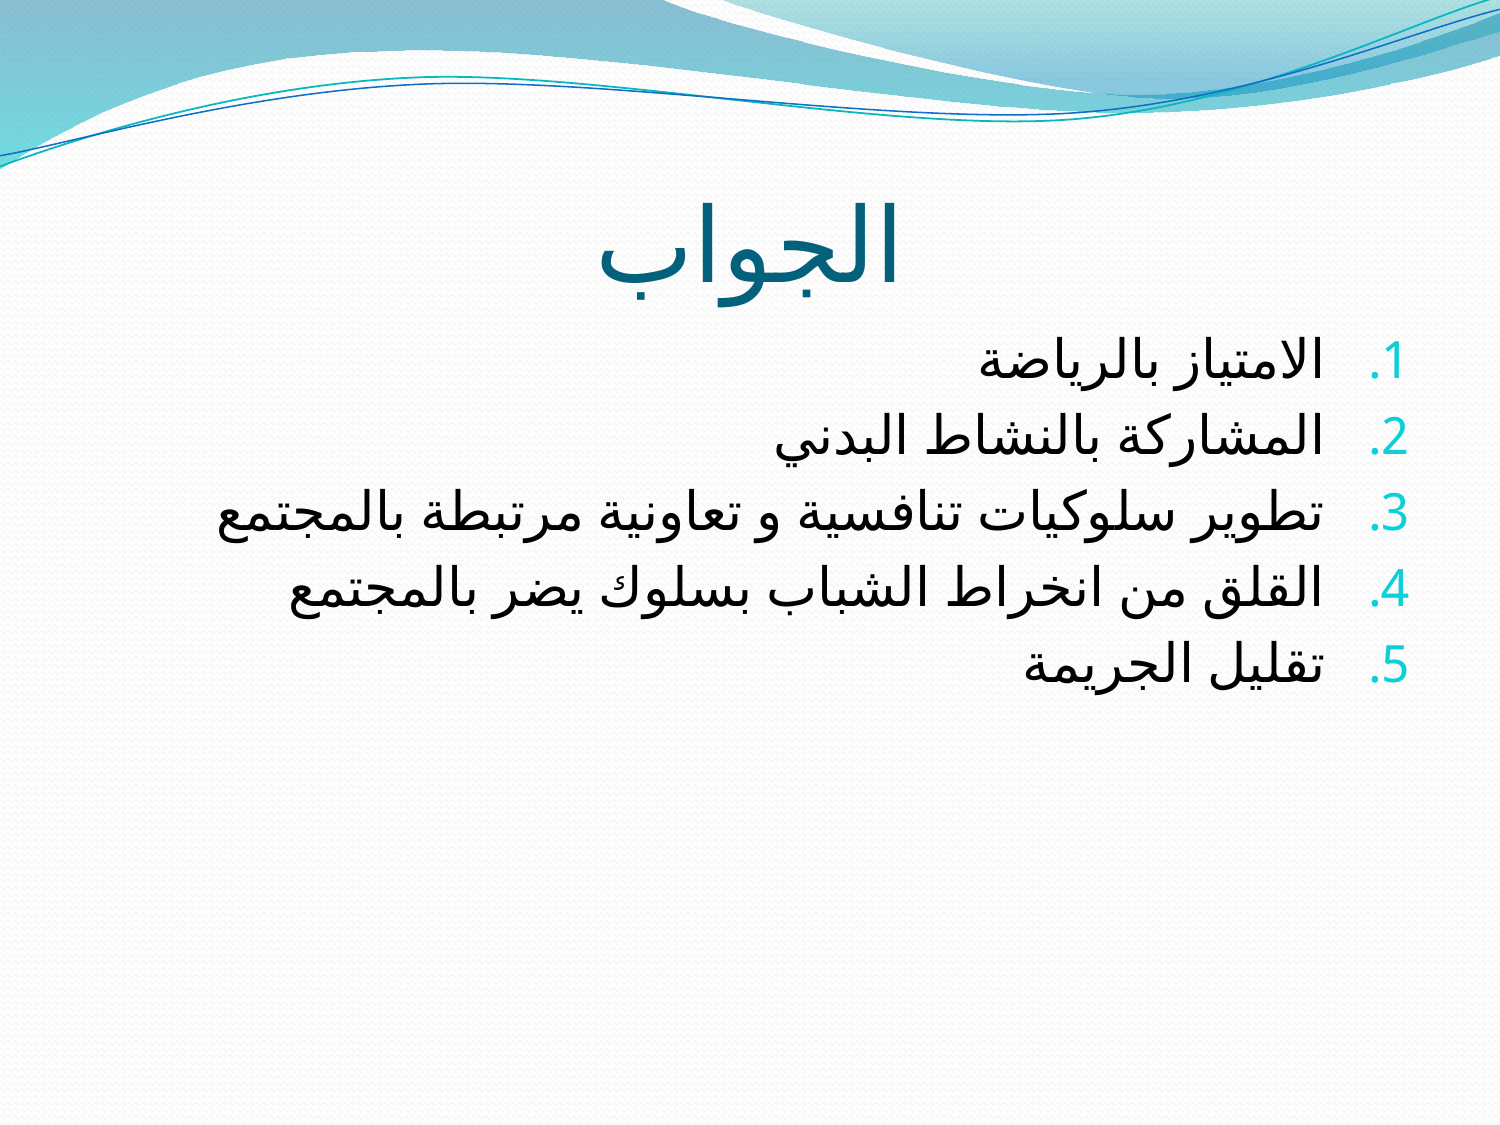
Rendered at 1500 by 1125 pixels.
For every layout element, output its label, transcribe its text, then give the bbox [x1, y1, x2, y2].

title الجواب [75, 115, 1425, 303]
list الامتياز بالرياضة المشاركة بالنشاط البدني تطوير سلوكيات تنافسية و تعاونية مرتبطة بالمجتمع القلق من انخراط الشباب بسلوك يضر بالمجتمع تقليل الجريمة [75, 317, 1425, 1038]
